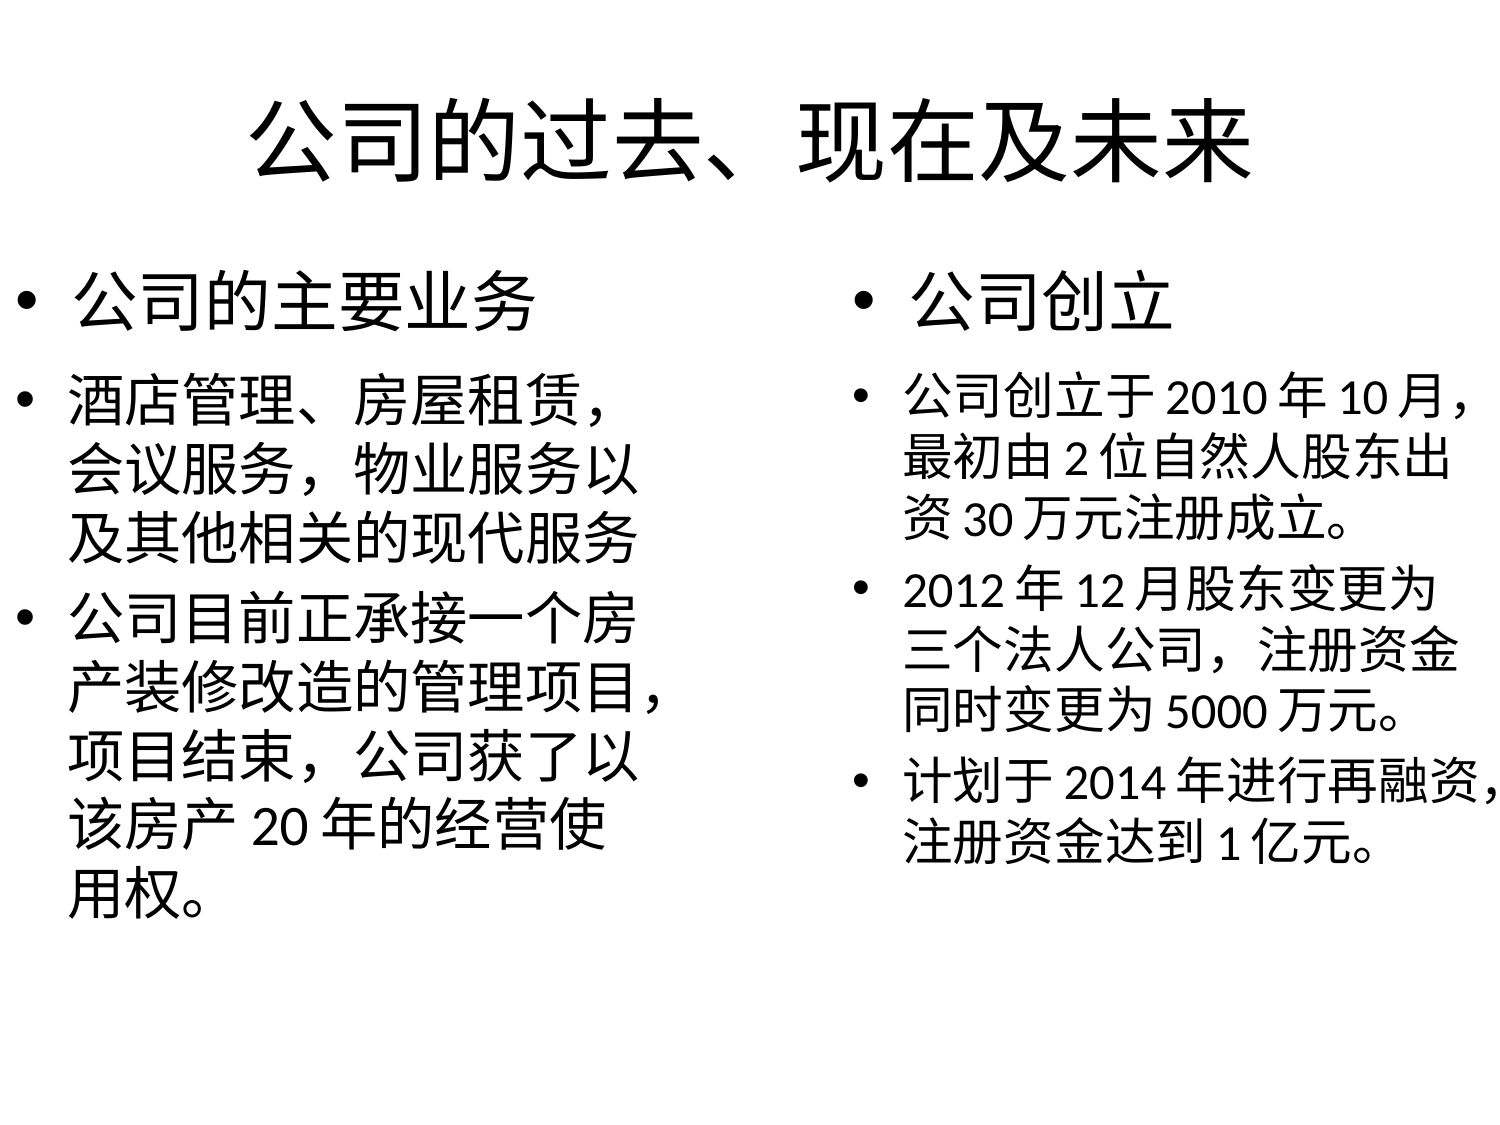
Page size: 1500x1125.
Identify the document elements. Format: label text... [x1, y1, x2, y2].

list 公司的主要业务 [0, 251, 663, 357]
list 酒店管理、房屋租赁，会议服务，物业服务以及其他相关的现代服务 公司目前正承接一个房产装修改造的管理项目，项目结束，公司获了以该房产20年的经营使用权。 [0, 357, 663, 1005]
title 公司的过去、现在及未来 [75, 45, 1425, 233]
list 公司创立于2010年10月，最初由2位自然人股东出资30万元注册成立。 2012年12月股东变更为三个法人公司，注册资金同时变更为5000万元。 计划于2014年进行再融资，注册资金达到1亿元。 [836, 357, 1500, 1005]
list 公司创立 [836, 251, 1500, 357]
